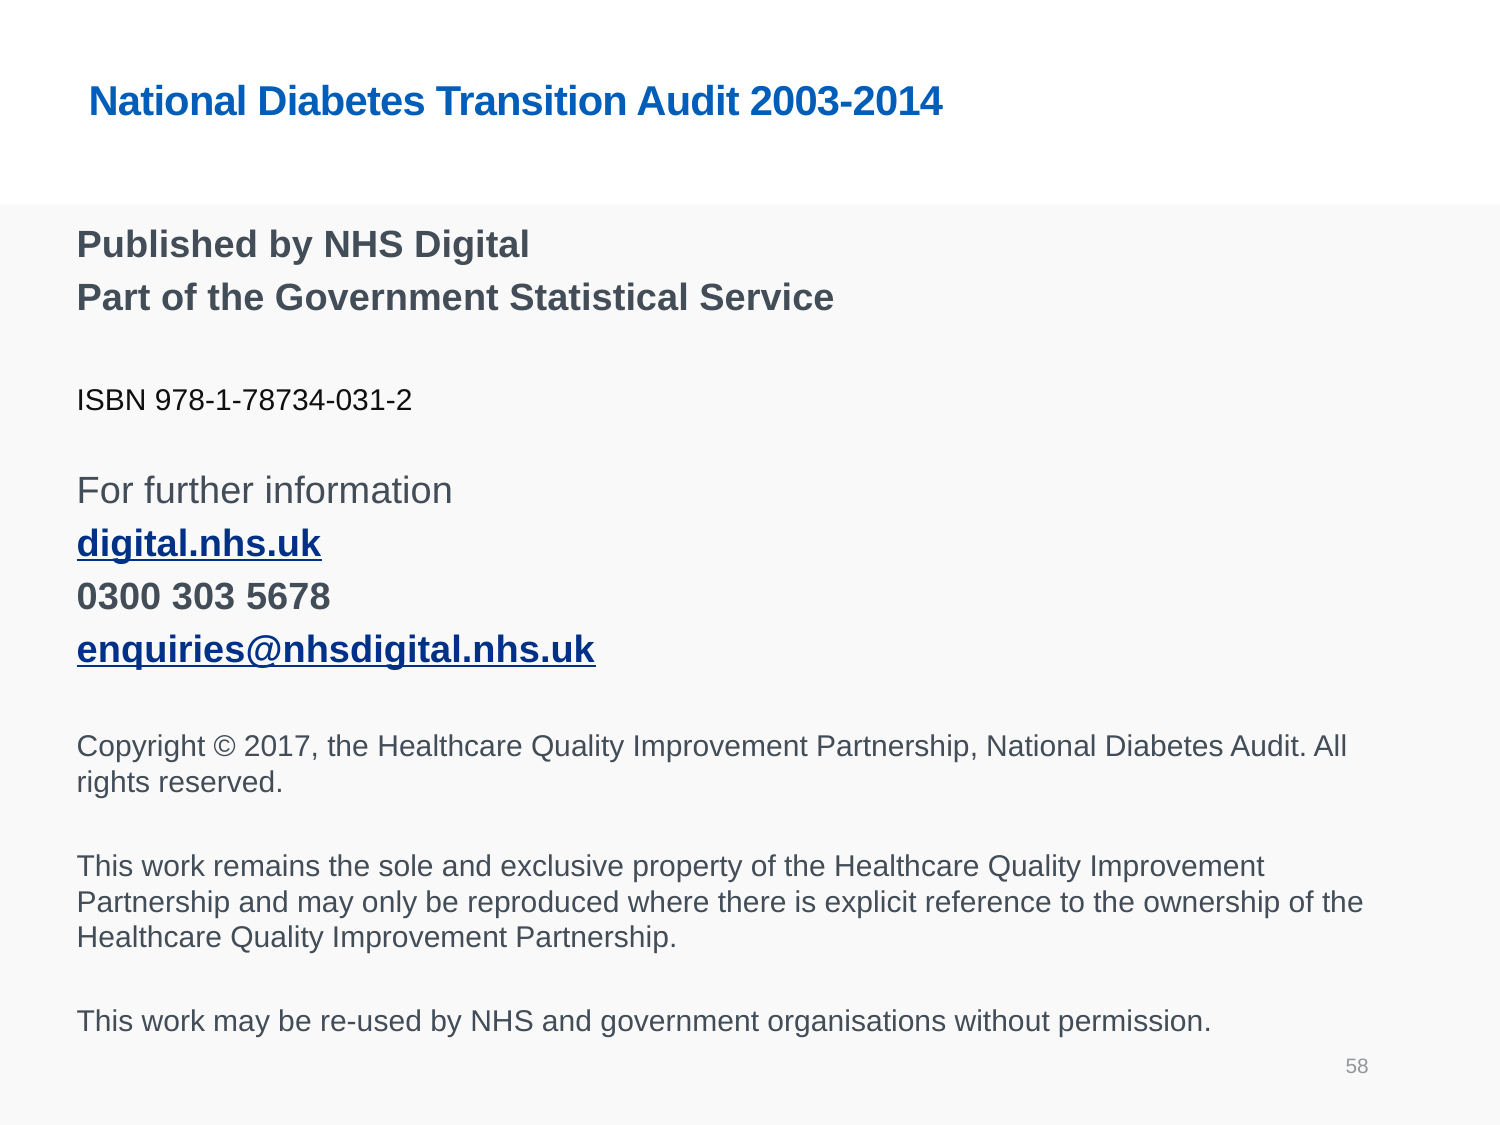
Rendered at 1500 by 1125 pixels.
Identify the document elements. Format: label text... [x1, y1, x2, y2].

list Published by NHS Digital Part of the Government Statistical Service ISBN 978-1-78734-031-2 For further information digital.nhs.uk 0300 303 5678 enquiries@nhsdigital.nhs.uk Copyright © 2017, the Healthcare Quality Improvement Partnership, National Diabetes Audit. All rights reserved. This work remains the sole and exclusive property of the Healthcare Quality Improvement Partnership and may only be reproduced where there is explicit reference to the ownership of the Healthcare Quality Improvement Partnership. This work may be re-used by NHS and government organisations without permission. [76, 219, 1427, 1041]
title National Diabetes Transition Audit 2003-2014 [88, 74, 1341, 190]
slide_number 58 [1033, 1041, 1384, 1095]
